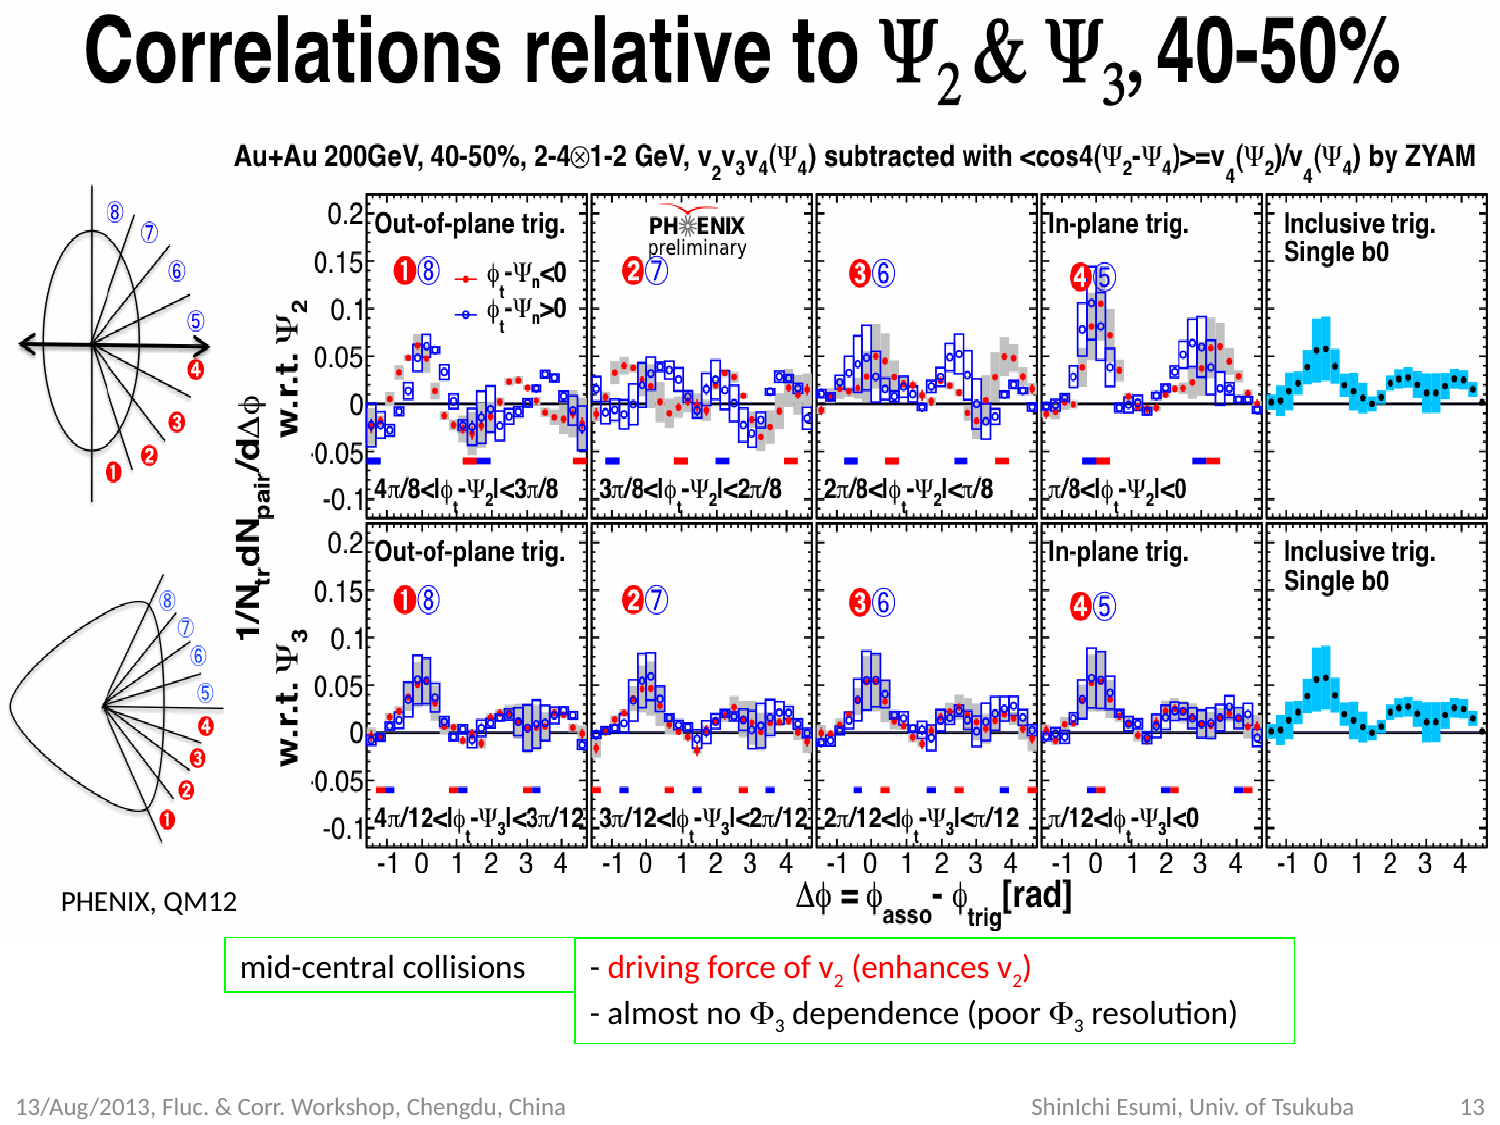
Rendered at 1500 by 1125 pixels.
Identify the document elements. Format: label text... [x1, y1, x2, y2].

text_box mid-central collisions [225, 947, 575, 993]
slide_number 13 [1395, 1086, 1500, 1124]
picture [0, 0, 1500, 938]
footer ShinIchi Esumi, Univ. of Tsukuba [1006, 1086, 1380, 1124]
slide_number 13/Aug/2013, Fluc. & Corr. Workshop, Chengdu, China [0, 1086, 585, 1125]
text_box - driving force of v2 (enhances v2) - almost no 3 dependence (poor 3 resolution) [575, 947, 1295, 1044]
